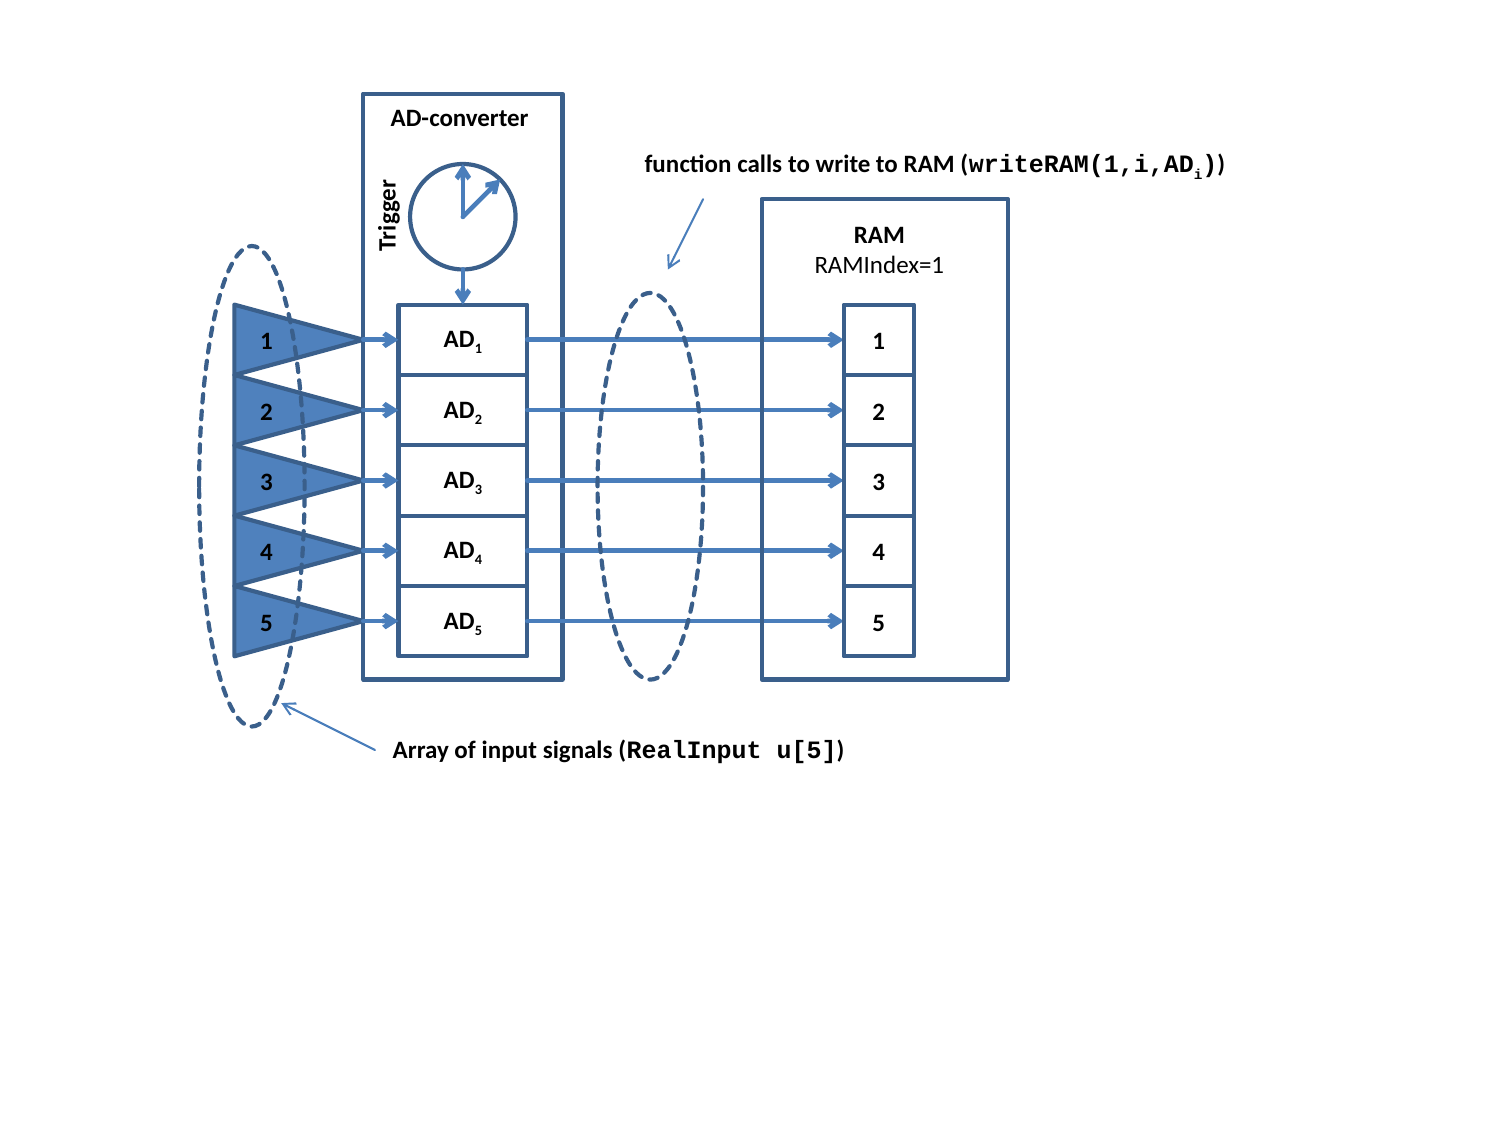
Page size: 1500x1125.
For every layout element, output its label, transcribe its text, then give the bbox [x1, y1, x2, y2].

text_box [532, 488, 565, 548]
text_box [361, 556, 393, 619]
text_box [612, 629, 688, 682]
text_box 4 [302, 532, 362, 570]
text_box [532, 348, 565, 408]
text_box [398, 304, 528, 657]
text_box [614, 290, 687, 338]
text_box [361, 415, 393, 478]
text_box [760, 197, 1010, 682]
text_box [361, 345, 393, 408]
text_box [595, 488, 706, 549]
text_box RAM RAMIndex=1 [799, 210, 960, 286]
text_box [843, 304, 915, 657]
text_box [600, 348, 701, 408]
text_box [280, 702, 376, 751]
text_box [409, 163, 516, 270]
text_box Trigger [363, 164, 407, 266]
text_box 1 [292, 318, 361, 361]
text_box function calls to write to RAM (writeRAM(1,i,ADi)) [629, 140, 1241, 190]
text_box [361, 485, 393, 548]
text_box 5 [293, 601, 364, 643]
text_box 2 [301, 391, 364, 429]
text_box [361, 626, 565, 682]
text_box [650, 216, 721, 253]
text_box [532, 418, 565, 478]
text_box 3 [305, 462, 363, 499]
text_box Array of input signals (RealInput u[5]) [377, 726, 860, 772]
text_box [599, 559, 702, 619]
text_box [595, 418, 706, 478]
text_box AD-converter [375, 93, 544, 139]
text_box [361, 92, 565, 337]
text_box [197, 243, 307, 729]
text_box [532, 559, 565, 619]
